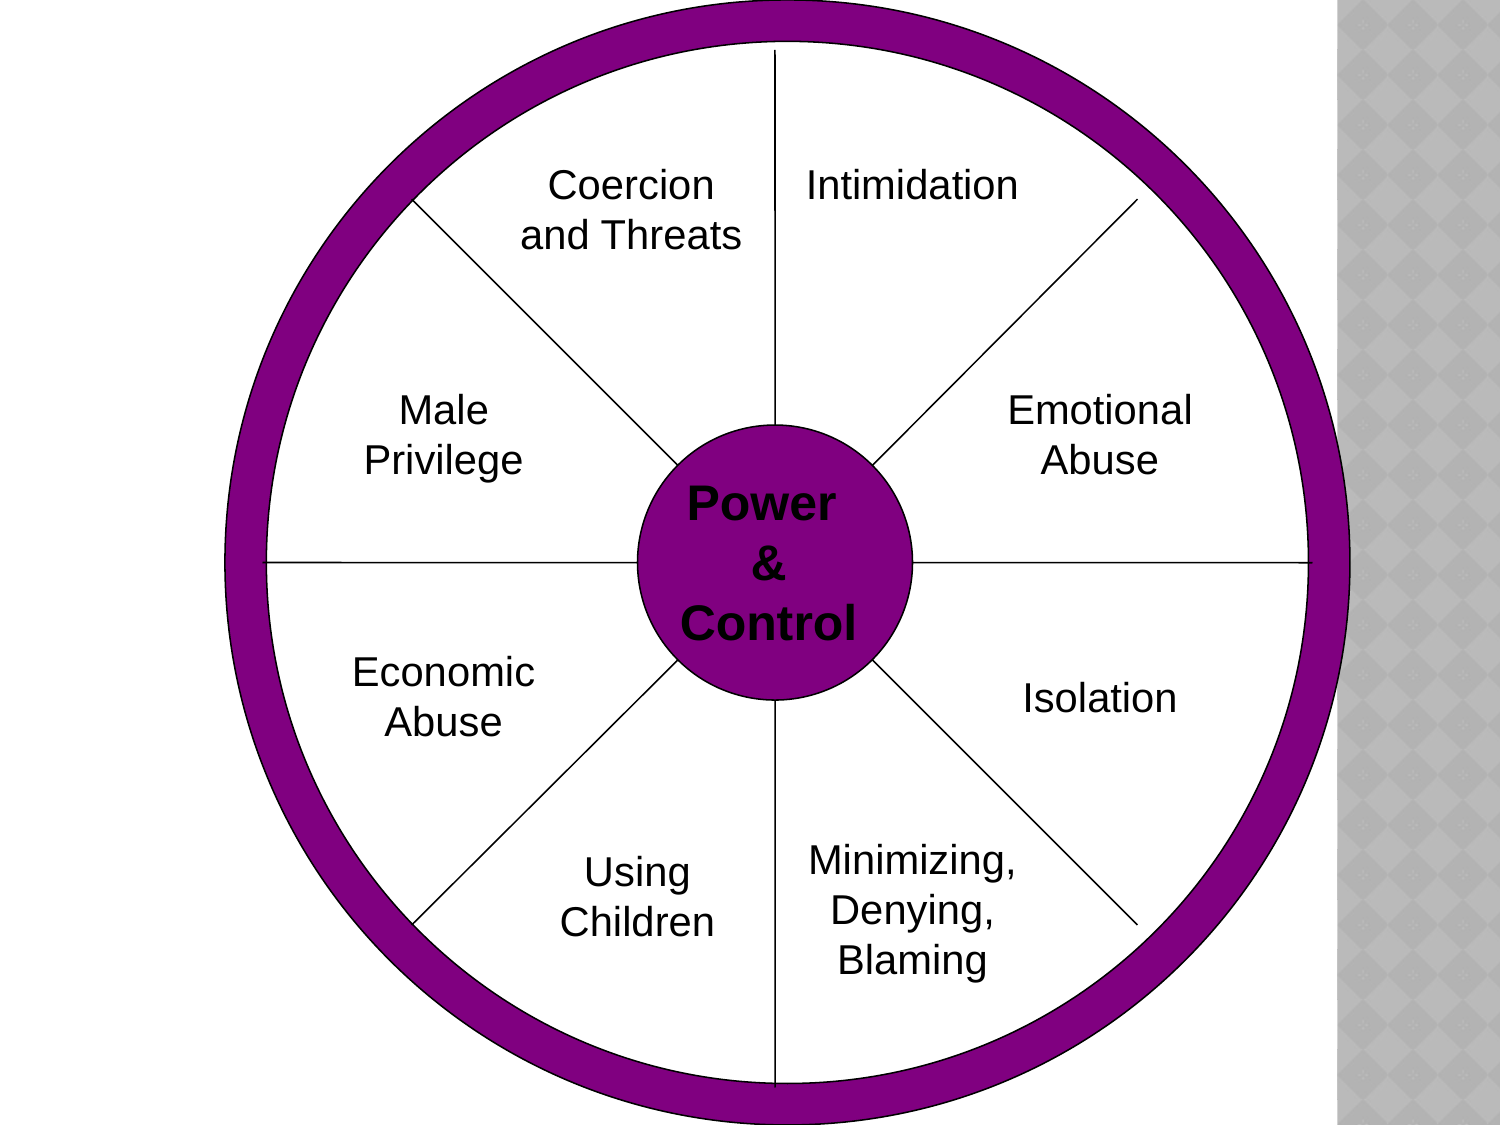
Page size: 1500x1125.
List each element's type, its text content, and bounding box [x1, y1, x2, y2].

text_box Minimizing, Denying, Blaming [787, 825, 1038, 991]
text_box Power & Control [662, 462, 875, 658]
text_box [224, 0, 1350, 1125]
text_box [676, 658, 874, 701]
text_box Coercion and Threats [500, 149, 763, 266]
text_box [681, 425, 869, 462]
text_box Emotional Abuse [987, 374, 1213, 491]
text_box Male Privilege [337, 374, 550, 491]
text_box Using Children [537, 837, 738, 953]
text_box Economic Abuse [324, 637, 563, 753]
text_box [875, 468, 913, 657]
text_box Isolation [999, 587, 1200, 881]
text_box [637, 484, 662, 641]
text_box Intimidation [787, 149, 1038, 216]
